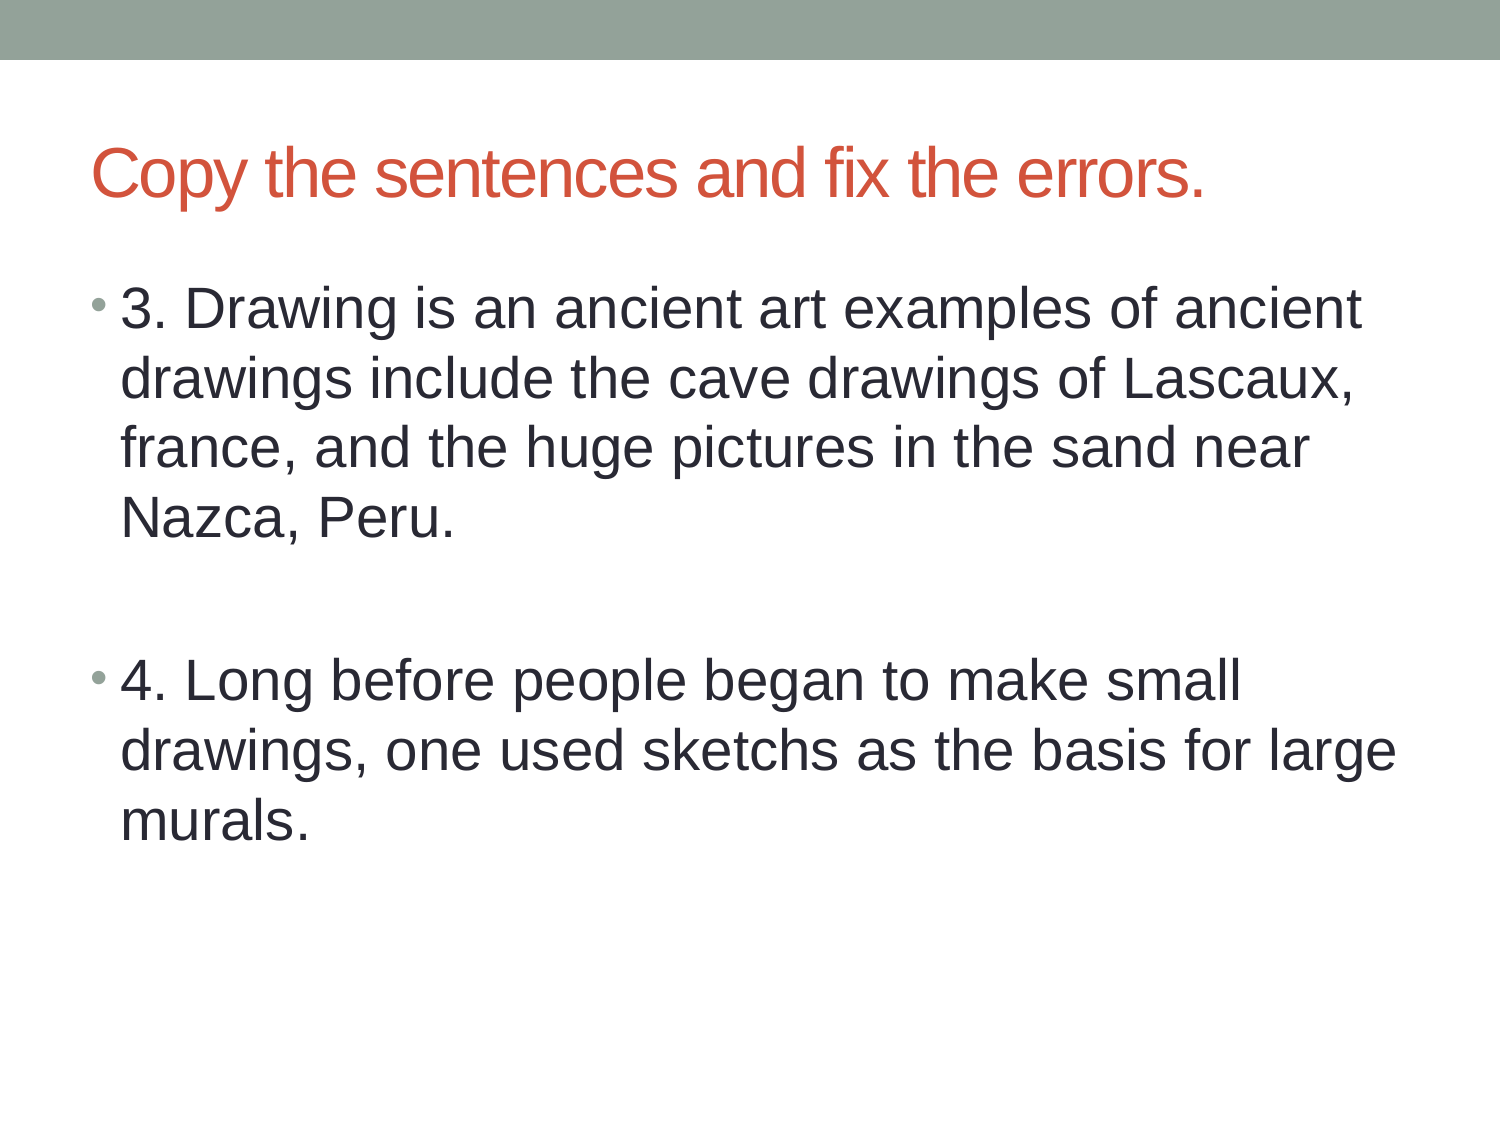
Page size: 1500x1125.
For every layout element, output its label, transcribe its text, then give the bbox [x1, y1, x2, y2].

title Copy the sentences and fix the errors. [75, 87, 1425, 250]
list 3. Drawing is an ancient art examples of ancient drawings include the cave drawings of Lascaux, france, and the huge pictures in the sand near Nazca, Peru. 4. Long before people began to make small drawings, one used sketchs as the basis for large murals. [75, 262, 1425, 1063]
